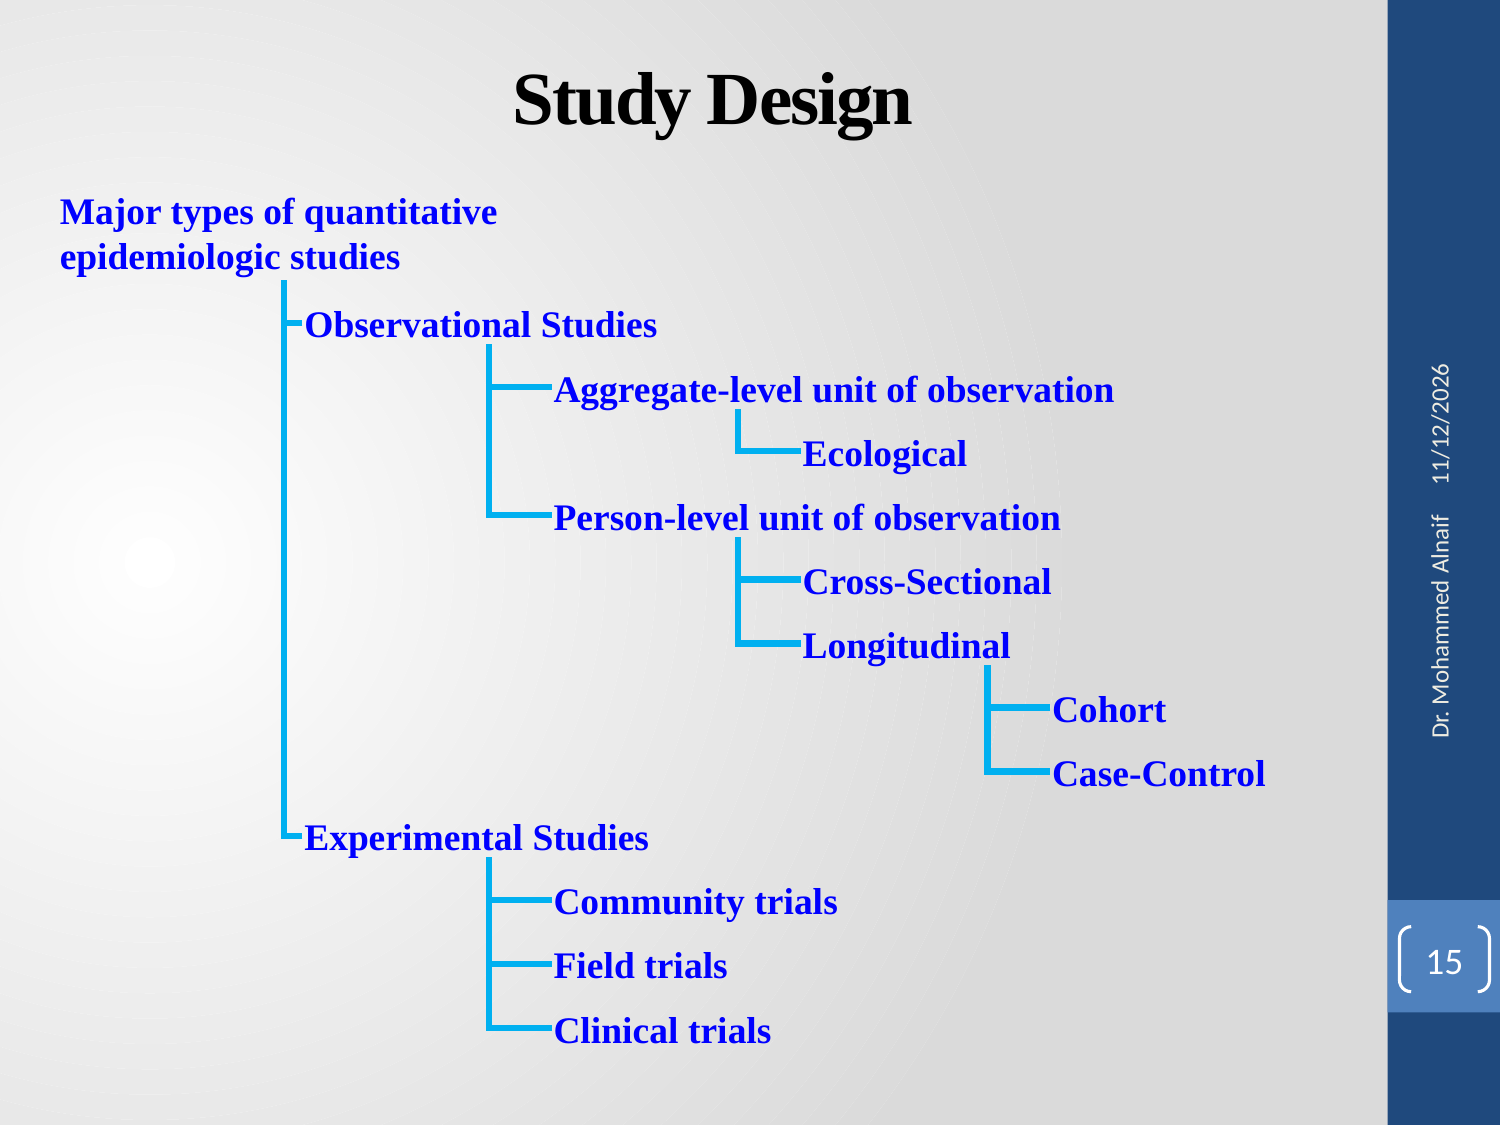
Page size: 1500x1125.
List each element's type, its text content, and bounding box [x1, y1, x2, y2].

title Study Design [174, 24, 1252, 165]
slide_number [1408, 100, 1469, 500]
footer Dr. Mohammed Alnaif [1434, 500, 1469, 889]
slide_number 15 [1434, 925, 1492, 994]
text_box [52, 183, 1424, 1050]
